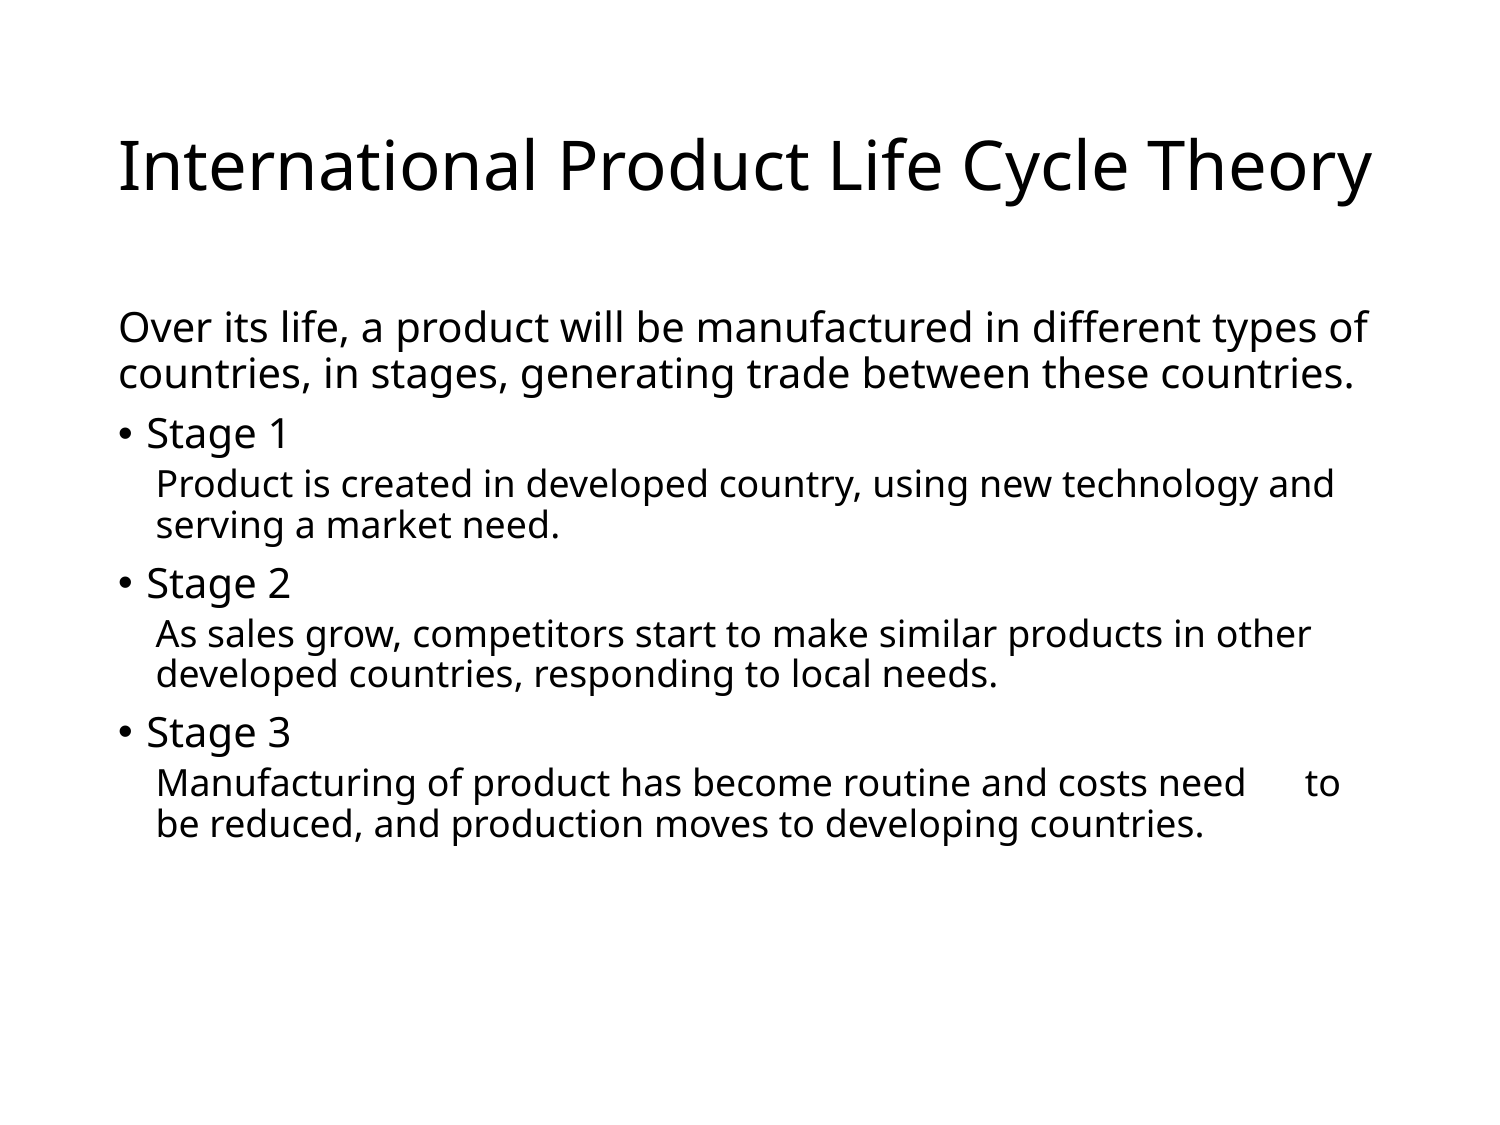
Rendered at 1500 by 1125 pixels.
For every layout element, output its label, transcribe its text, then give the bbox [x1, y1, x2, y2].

title International Product Life Cycle Theory [103, 59, 1397, 278]
list Over its life, a product will be manufactured in different types of countries, in stages, generating trade between these countries. Stage 1 Product is created in developed country, using new technology and serving a market need. Stage 2 As sales grow, competitors start to make similar products in other developed countries, responding to local needs. Stage 3 Manufacturing of product has become routine and costs need to be reduced, and production moves to developing countries. [103, 299, 1397, 1014]
